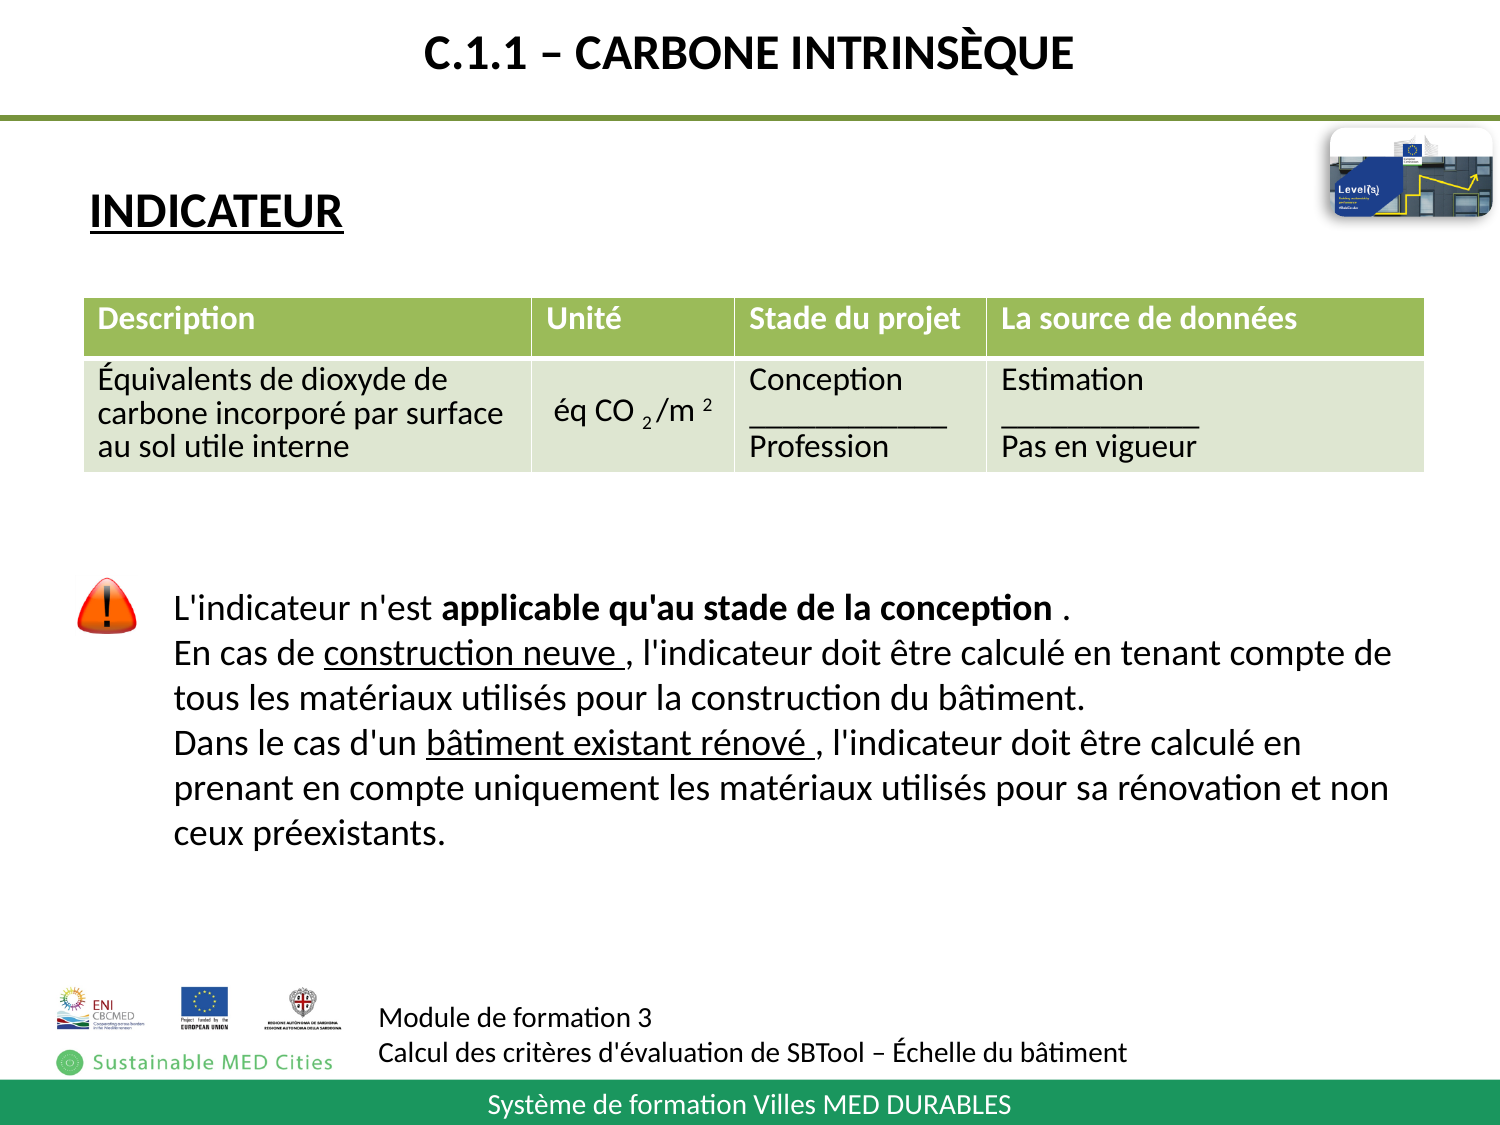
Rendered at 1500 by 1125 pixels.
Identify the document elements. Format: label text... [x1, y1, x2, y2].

table_cell Estimation ____________ Pas en vigueur [987, 361, 1424, 472]
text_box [0, 972, 1500, 1125]
table_header Stade du projet [735, 298, 986, 356]
table_cell éq CO 2 /m 2 [532, 361, 734, 472]
list INDICATEUR [75, 170, 1425, 970]
table_cell Équivalents de dioxyde de carbone incorporé par surface au sol utile interne [84, 361, 531, 472]
table_header Description [84, 298, 531, 356]
table_cell Conception ____________ Profession [735, 361, 986, 472]
table_header La source de données [987, 298, 1424, 356]
picture [1329, 127, 1493, 217]
text_box L'indicateur n'est applicable qu'au stade de la conception . En cas de construction neuve , l'indicateur doit être calculé en tenant compte de tous les matériaux utilisés pour la construction du bâtiment. Dans le cas d'un bâtiment existant rénové , l'indicateur doit être calculé en prenant en compte uniquement les matériaux utilisés pour sa rénovation et non ceux préexistants. [158, 575, 1425, 906]
table_header Unité [532, 298, 734, 356]
picture [74, 575, 138, 637]
text_box C.1.1 – CARBONE INTRINSÈQUE [0, 0, 1500, 115]
